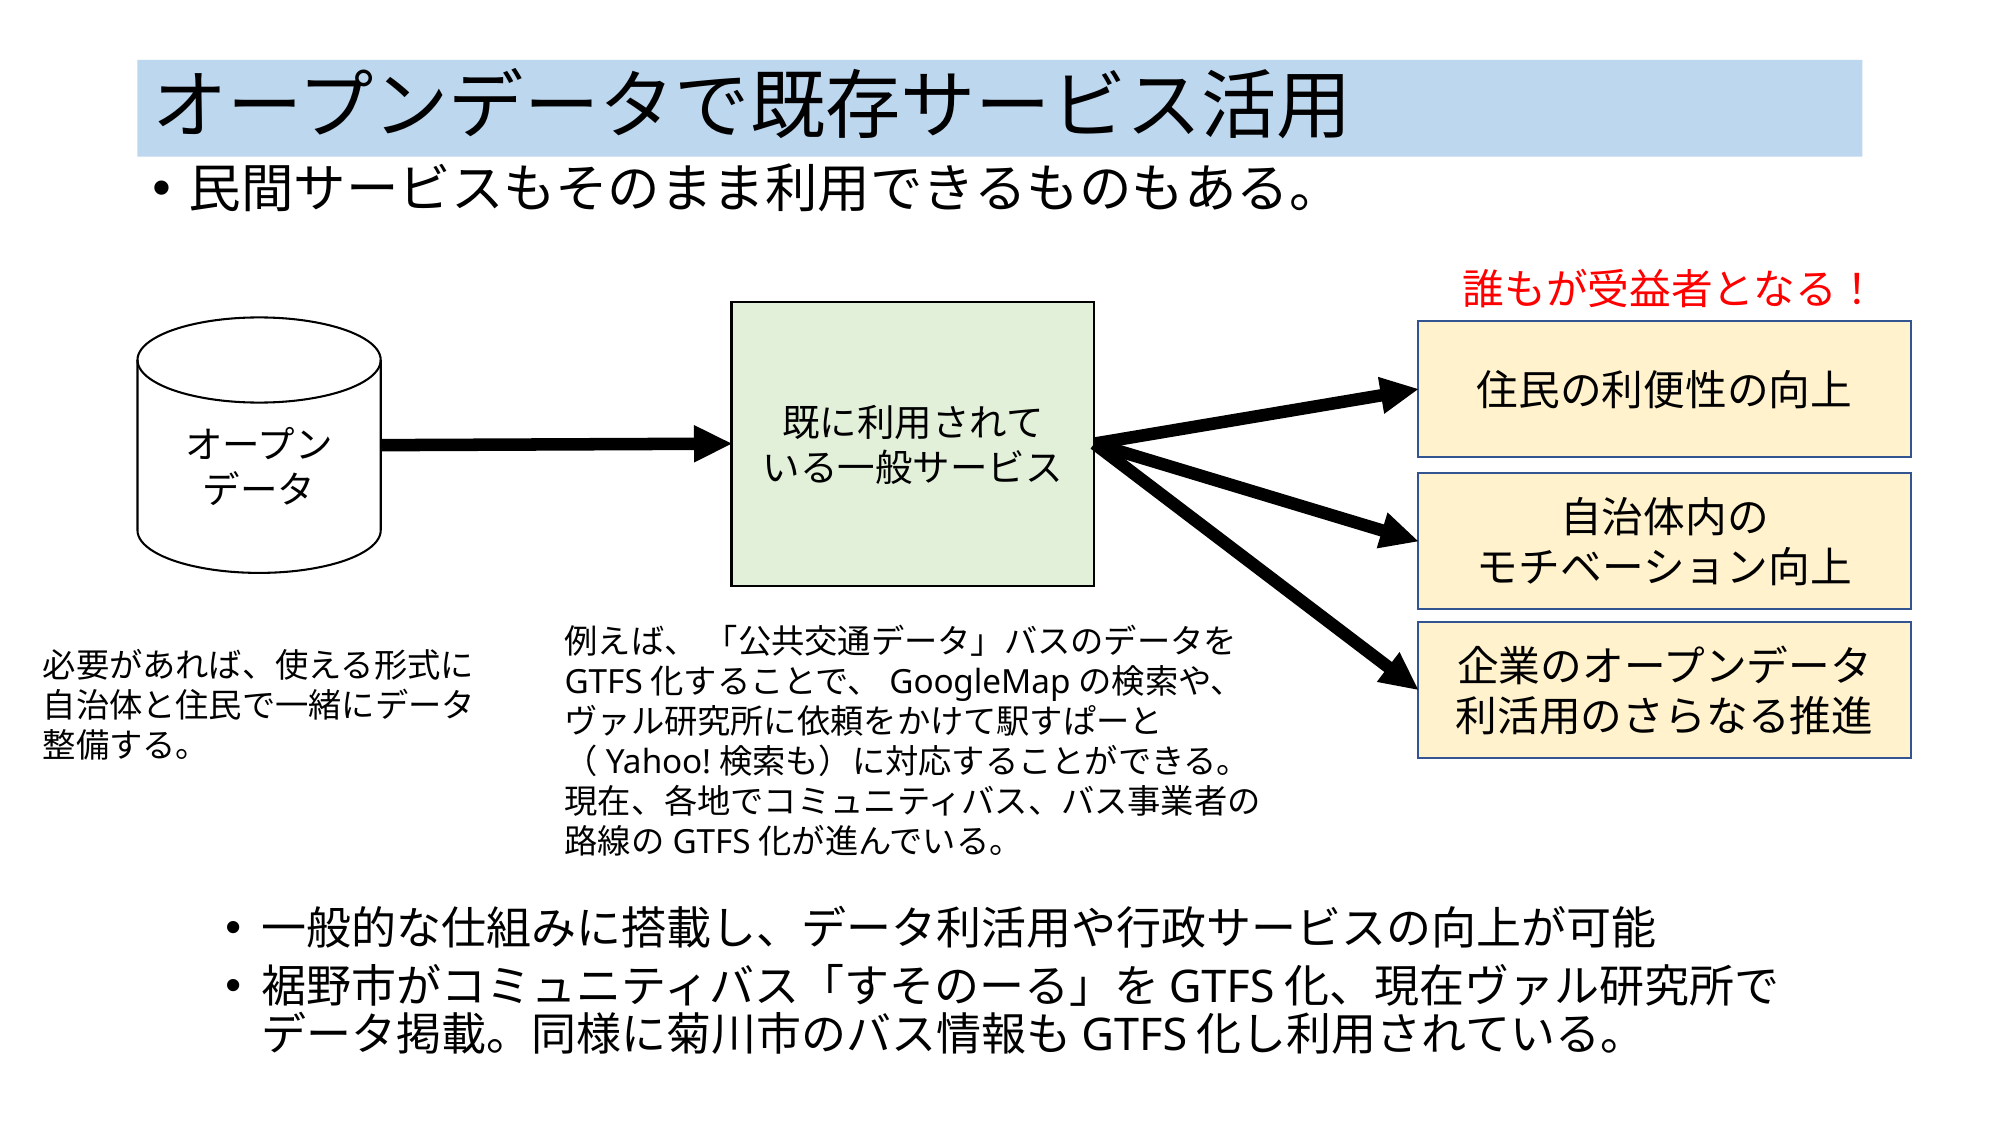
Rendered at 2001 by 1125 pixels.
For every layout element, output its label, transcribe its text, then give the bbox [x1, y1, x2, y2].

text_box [1094, 443, 1419, 690]
text_box 必要があれば、使える形式に 自治体と住民で一緒にデータ 整備する。 [28, 636, 491, 772]
list 民間サービスもそのまま利用できるものもある。 一般的な仕組みに搭載し、データ利活用や行政サービスの向上が可能 裾野市がコミュニティバス「すそのーる」をGTFS化、現在ヴァル研究所で データ掲載。同様に菊川市のバス情報もGTFS化し利用されている。 [137, 154, 1960, 1072]
text_box 既に利用されて いる一般サービス [730, 301, 1095, 587]
text_box 住民の利便性の向上 [1417, 320, 1912, 458]
text_box 例えば、 「公共交通データ」バスのデータを GTFS化することで、GoogleMapの検索や、 ヴァル研究所に依頼をかけて駅すぱーと （Yahoo!検索も）に対応することができる。 現在、各地でコミュニティバス、バス事業者の 路線のGTFS化が進んでいる。 [549, 613, 1276, 868]
text_box 自治体内の モチベーション向上 [1419, 472, 1912, 610]
text_box 誰もが受益者となる！ [1447, 255, 1894, 321]
text_box オープンデータ [136, 316, 382, 574]
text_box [1094, 389, 1419, 443]
title オープンデータで既存サービス活用 [137, 59, 1863, 154]
text_box 企業のオープンデータ 利活用のさらなる推進 [1417, 621, 1912, 759]
